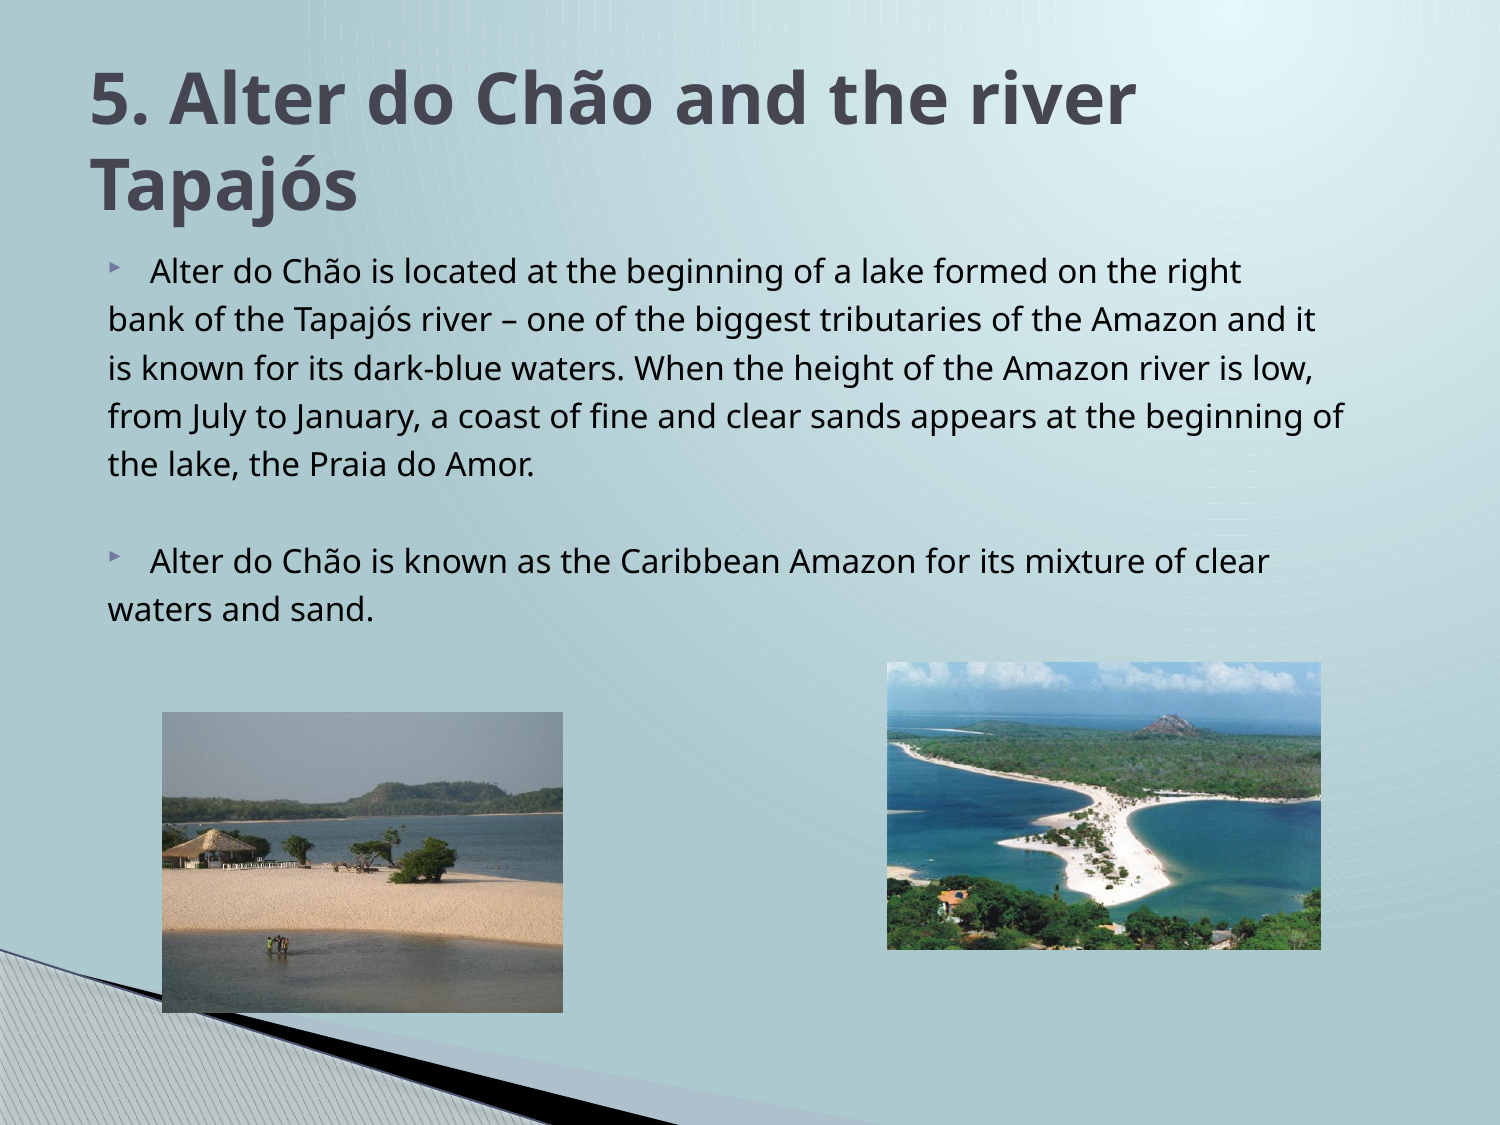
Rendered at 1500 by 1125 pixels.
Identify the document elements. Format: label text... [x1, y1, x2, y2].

picture [887, 662, 1321, 951]
picture [162, 712, 563, 1013]
title 5. Alter do Chão and the river Tapajós [75, 45, 1425, 233]
list Alter do Chão is located at the beginning of a lake formed on the right bank of the Tapajós river – one of the biggest tributaries of the Amazon and it is known for its dark-blue waters. When the height of the Amazon river is low, from July to January, a coast of fine and clear sands appears at the beginning of the lake, the Praia do Amor. Alter do Chão is known as the Caribbean Amazon for its mixture of clear waters and sand. [75, 243, 1425, 986]
